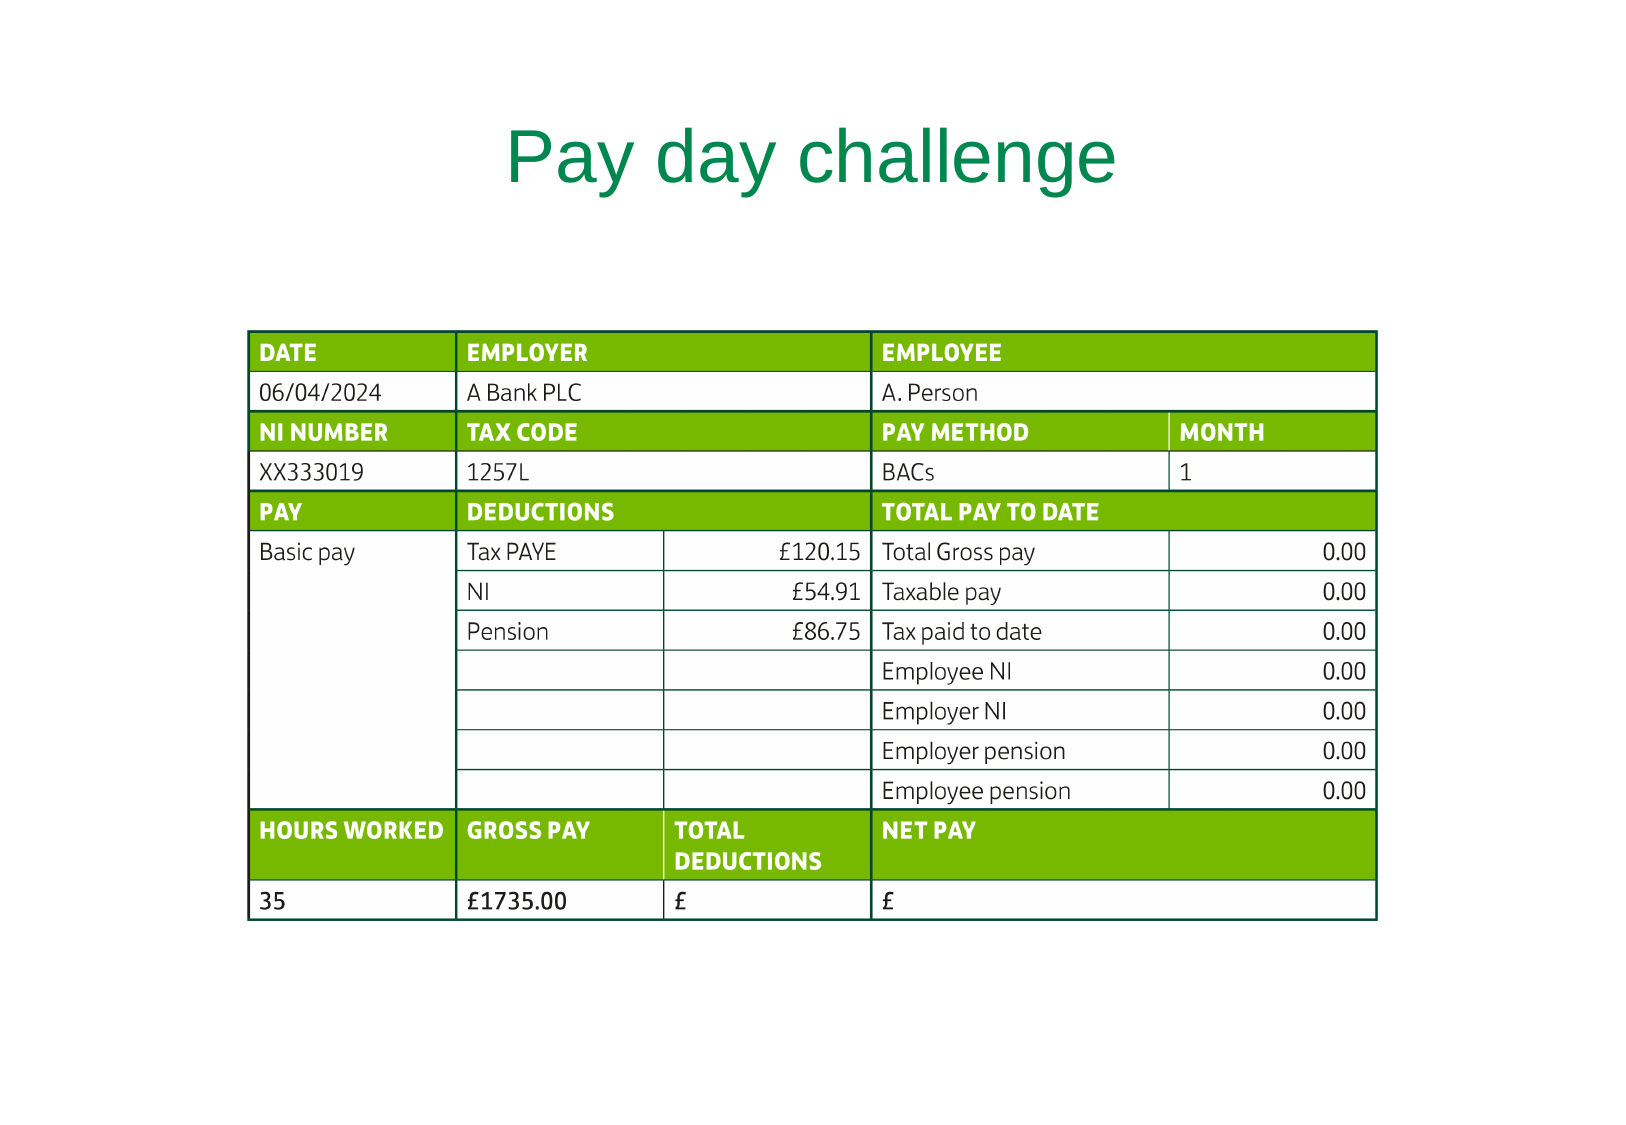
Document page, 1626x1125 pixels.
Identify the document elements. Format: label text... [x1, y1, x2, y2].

title Pay day challenge [0, 118, 1625, 199]
picture [247, 329, 1378, 922]
